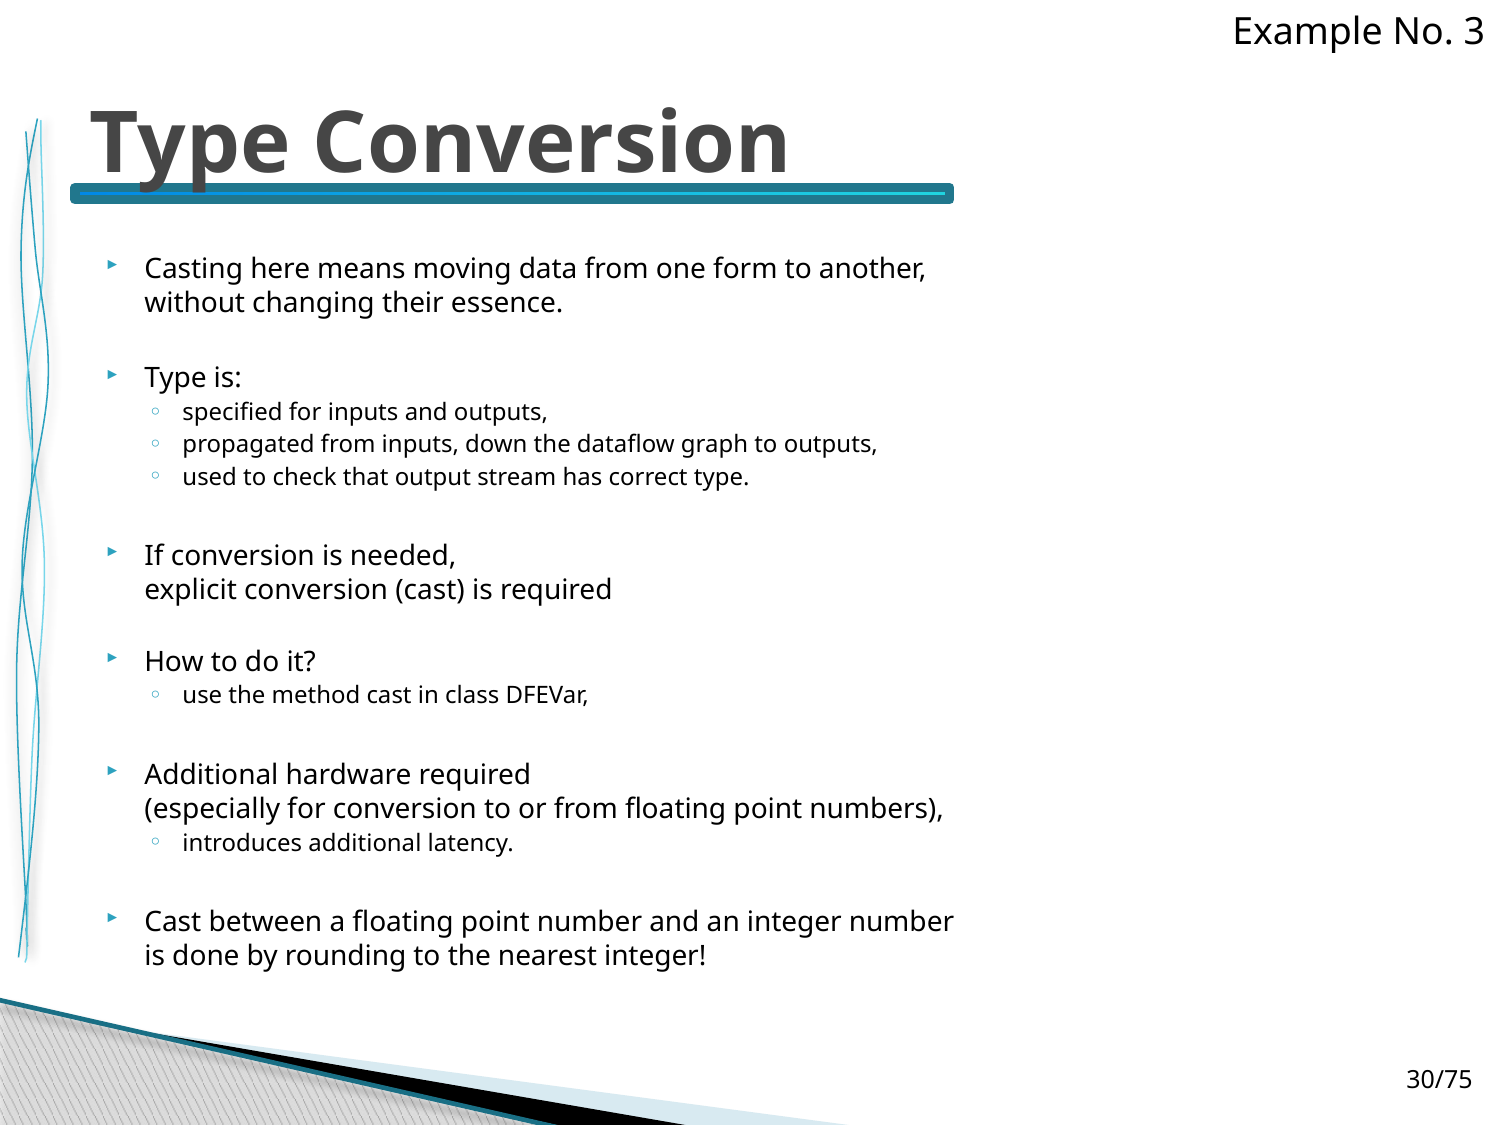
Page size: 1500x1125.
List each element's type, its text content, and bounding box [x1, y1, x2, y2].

list Casting here means moving data from one form to another, without changing their essence. Type is: specified for inputs and outputs, propagated from inputs, down the dataflow graph to outputs, used to check that output stream has correct type. If conversion is needed, explicit conversion (cast) is required How to do it? use the method cast in class DFEVar, Additional hardware required (especially for conversion to or from floating point numbers), introduces additional latency. Cast between a floating point number and an integer number is done by rounding to the nearest integer! [75, 243, 1425, 986]
title Type Conversion [75, 45, 1425, 233]
list Example No. 3 [1074, 0, 1500, 63]
